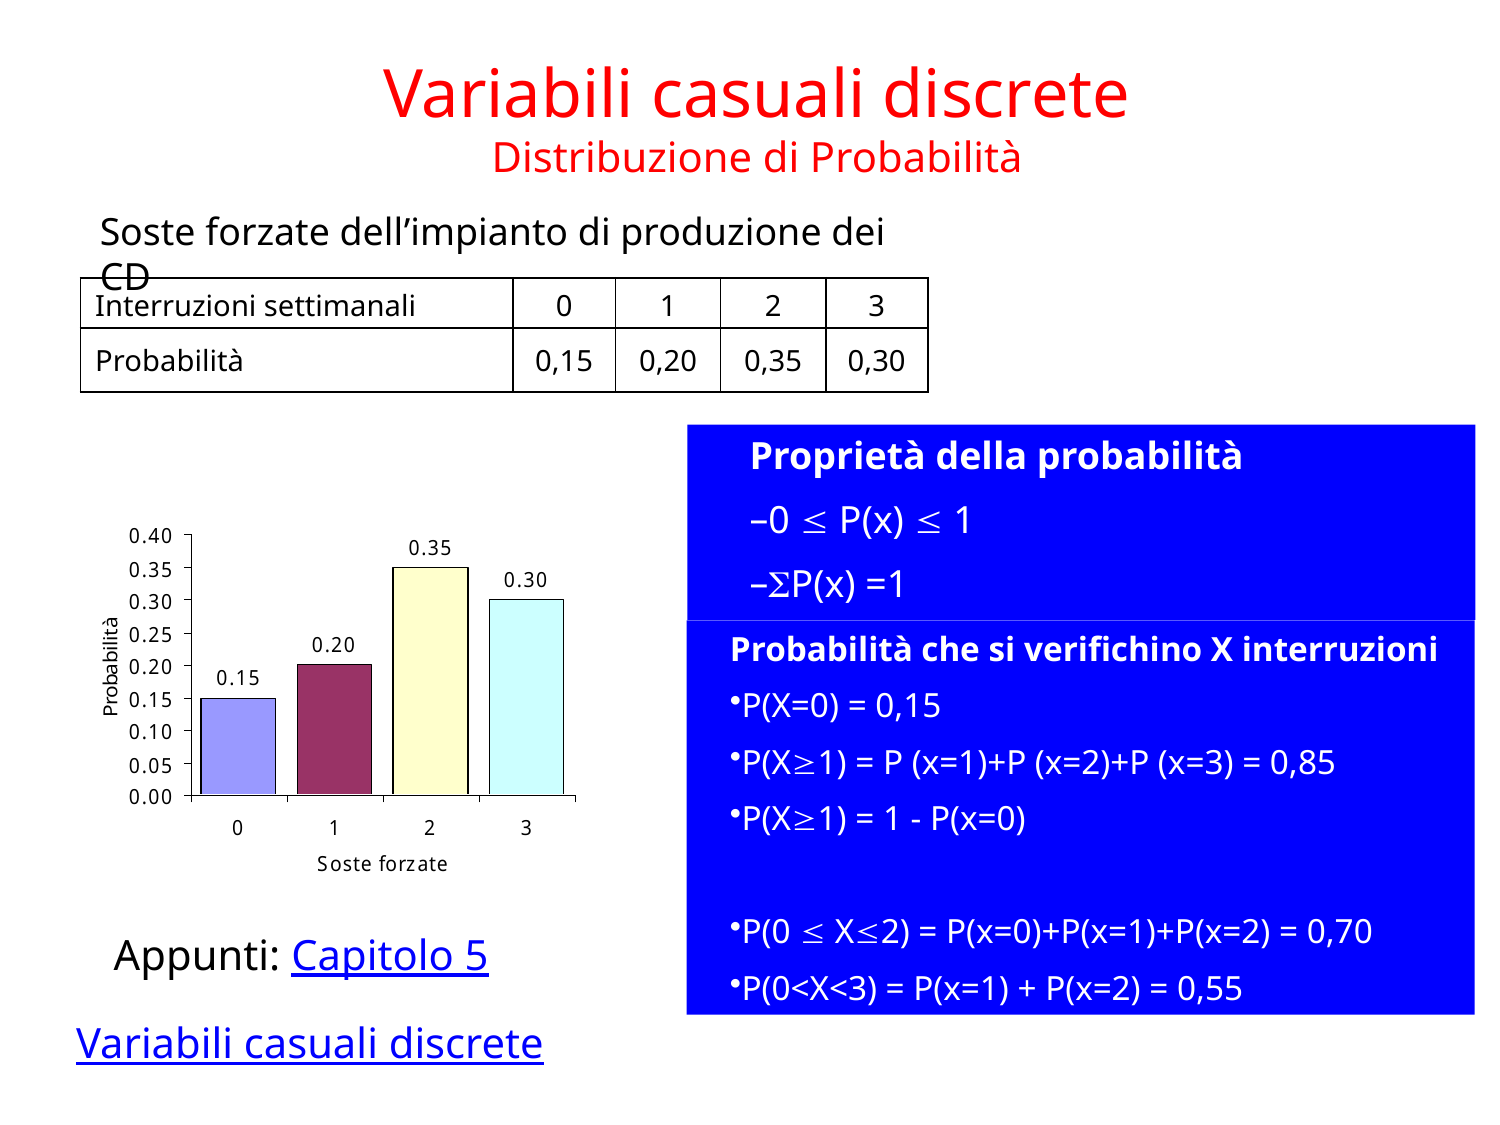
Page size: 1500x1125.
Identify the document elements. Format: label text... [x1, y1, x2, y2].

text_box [686, 424, 1476, 1037]
table_header 3 [827, 306, 927, 327]
table_cell 0,35 [721, 329, 825, 391]
title Variabili casuali discrete Distribuzione di Probabilità [66, 39, 1449, 194]
table_cell Probabilità [81, 329, 512, 391]
text_box Soste forzate dell’impianto di produzione dei CD [85, 200, 960, 306]
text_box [51, 472, 649, 903]
table_cell 0,15 [514, 329, 615, 391]
text_box Appunti: Capitolo 5 [51, 921, 624, 993]
table_cell 0,30 [827, 329, 927, 391]
table_header Interruzioni settimanali [81, 279, 512, 327]
table_header 2 [721, 306, 825, 327]
table_cell 0,20 [616, 329, 720, 391]
table_header 1 [616, 306, 720, 327]
text_box Variabili casuali discrete [61, 1009, 643, 1082]
table_header 0 [514, 306, 615, 327]
